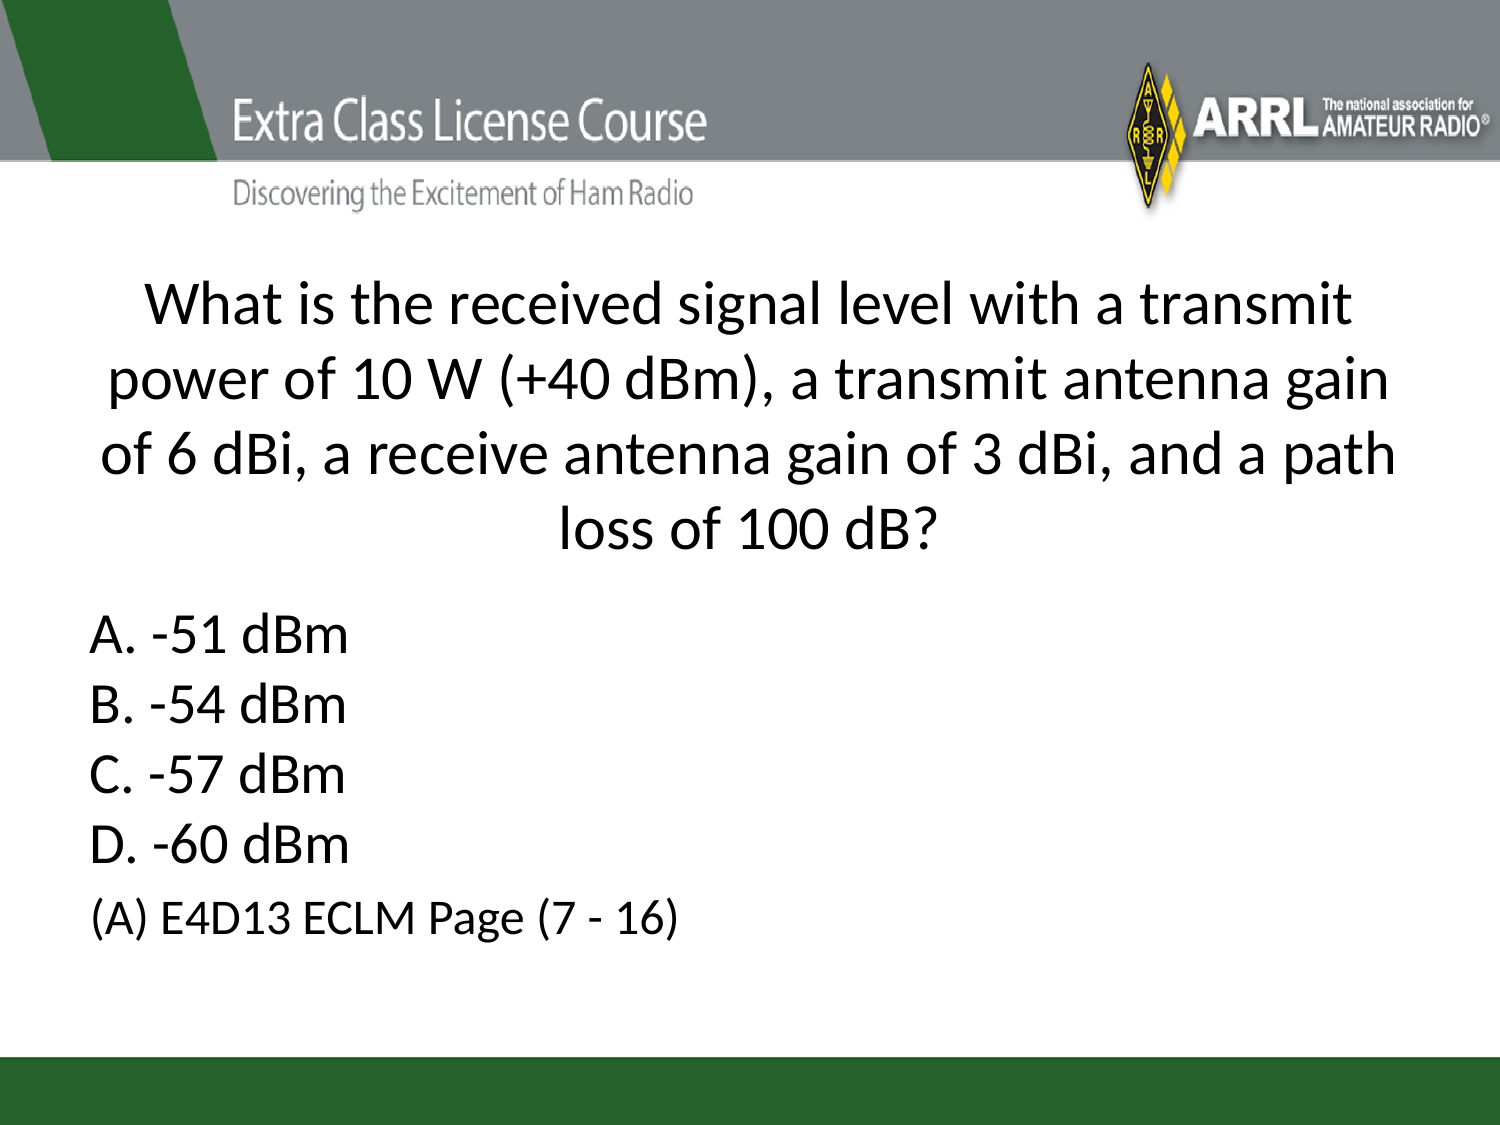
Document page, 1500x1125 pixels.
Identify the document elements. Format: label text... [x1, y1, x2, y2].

list A. -51 dBm B. -54 dBm C. -57 dBm D. -60 dBm (A) E4D13 ECLM Page (7 - 16) [75, 587, 1425, 1105]
title What is the received signal level with a transmit power of 10 W (+40 dBm), a transmit antenna gain of 6 dBi, a receive antenna gain of 3 dBi, and a path loss of 100 dB? [75, 254, 1425, 435]
picture [0, 0, 1500, 1125]
